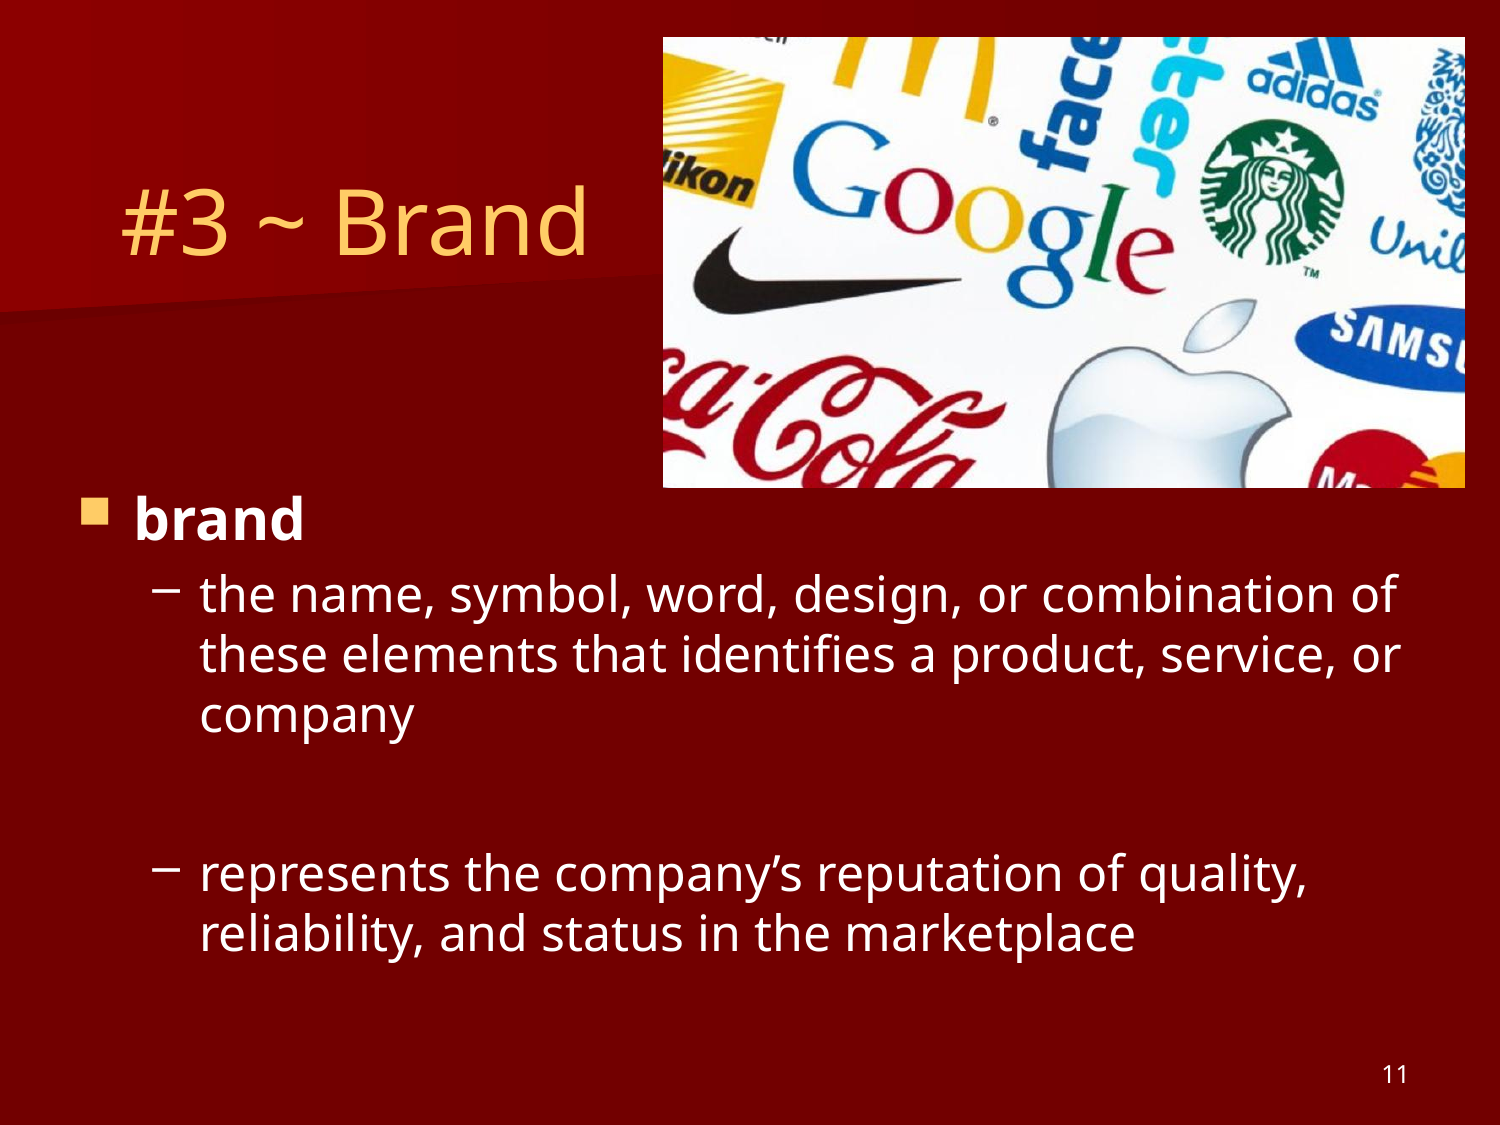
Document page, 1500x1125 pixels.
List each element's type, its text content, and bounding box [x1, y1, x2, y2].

slide_number 11 [1074, 1024, 1426, 1101]
picture [663, 37, 1465, 488]
title #3 ~ Brand [37, 124, 658, 313]
list brand the name, symbol, word, design, or combination of these elements that identifies a product, service, or company represents the company’s reputation of quality, reliability, and status in the marketplace [62, 474, 1451, 1013]
